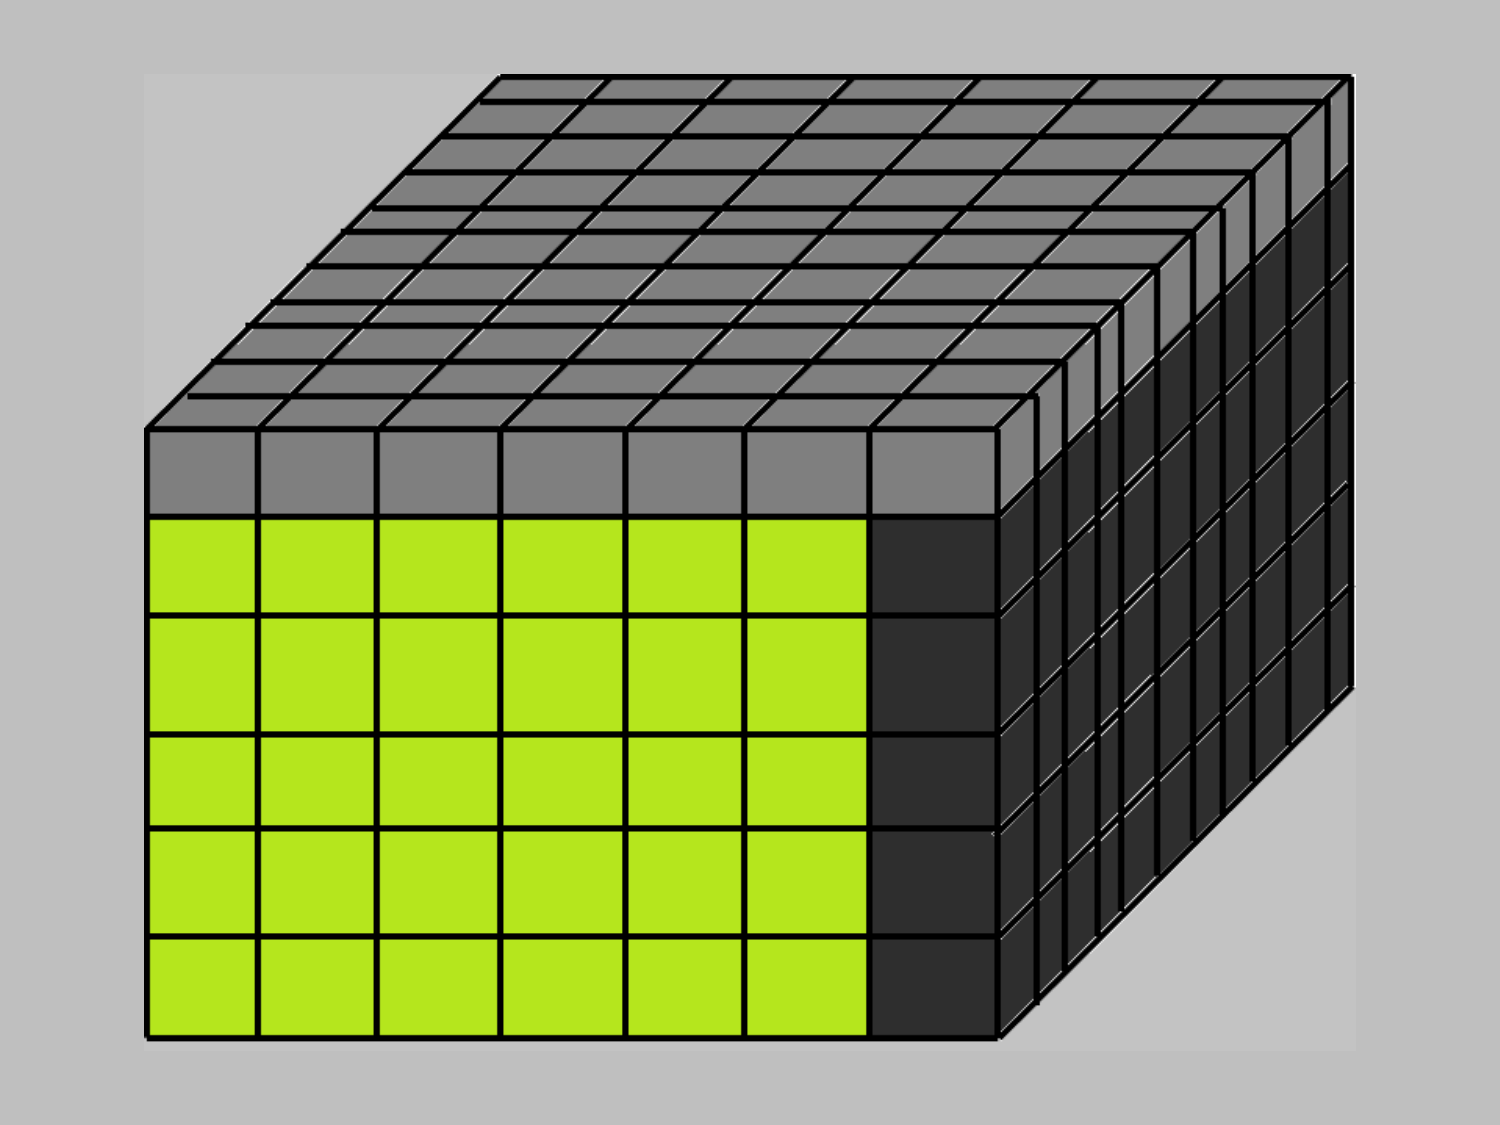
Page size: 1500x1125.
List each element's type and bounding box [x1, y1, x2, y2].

picture [143, 74, 1356, 1051]
